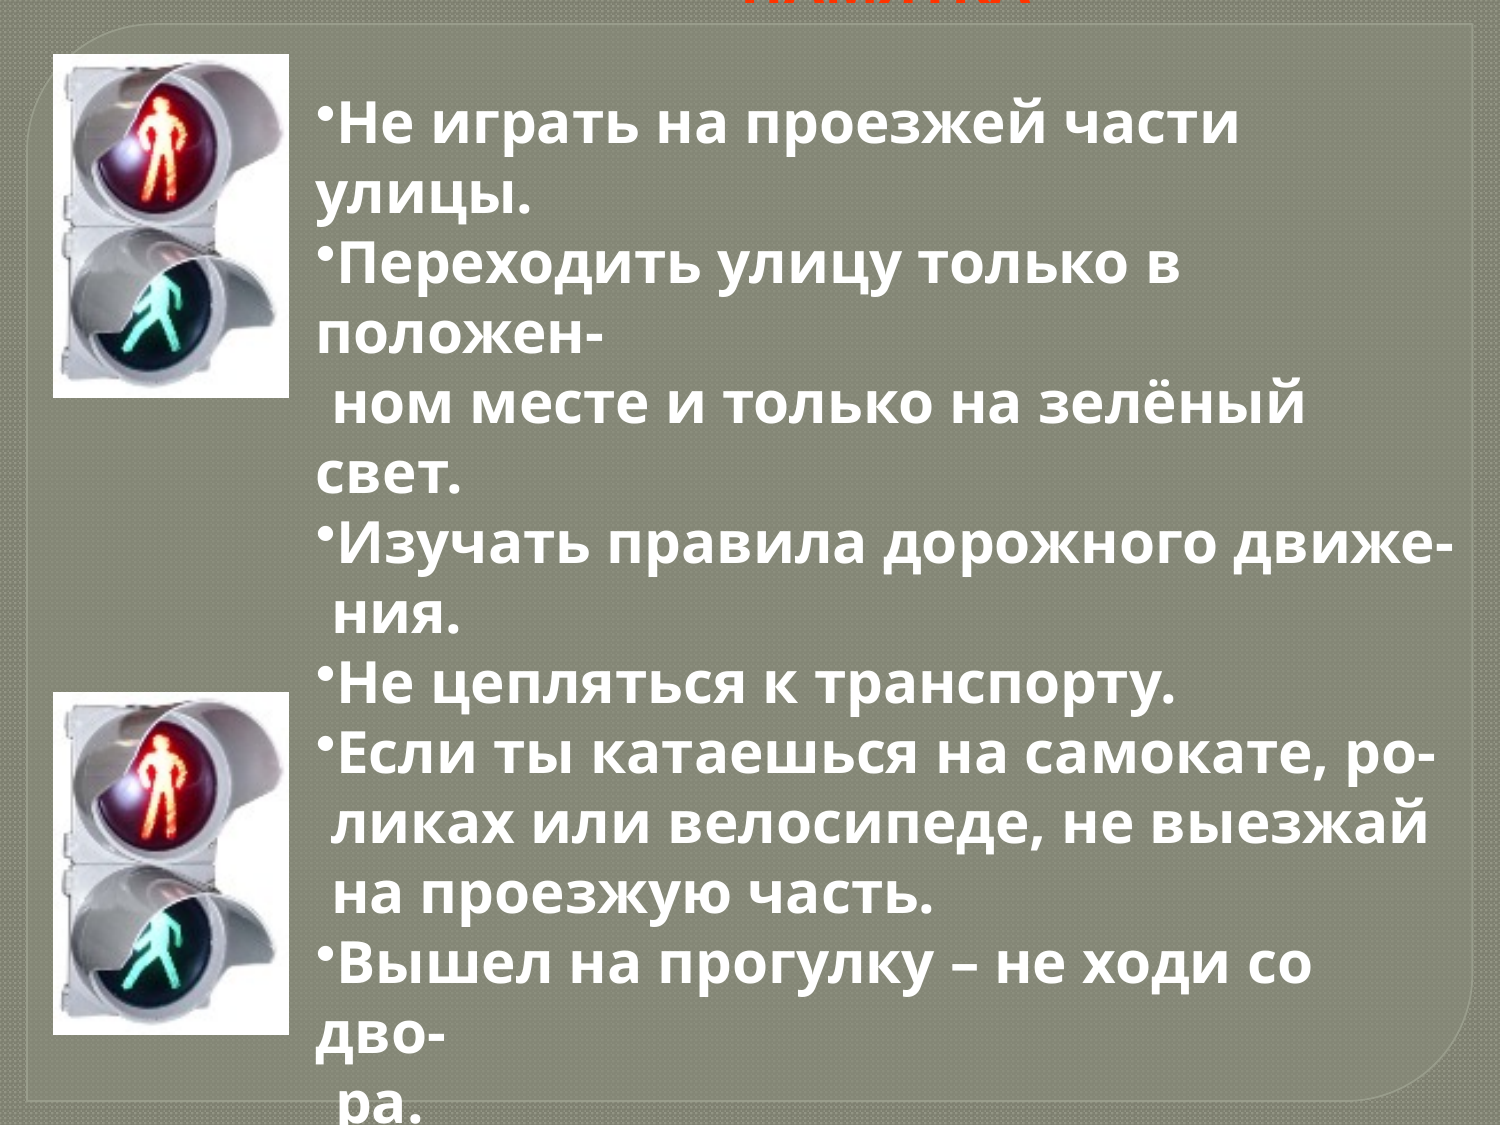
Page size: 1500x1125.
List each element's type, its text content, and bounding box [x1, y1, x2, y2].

picture [52, 54, 289, 398]
picture [52, 692, 289, 1036]
text_box ПАМЯТКА Не играть на проезжей части улицы. Переходить улицу только в положен- ном месте и только на зелёный свет. Изучать правила дорожного движе- ния. Не цепляться к транспорту. Если ты катаешься на самокате, ро- ликах или велосипеде, не выезжай на проезжую часть. Вышел на прогулку – не ходи со дво- ра. [301, 0, 1471, 1125]
